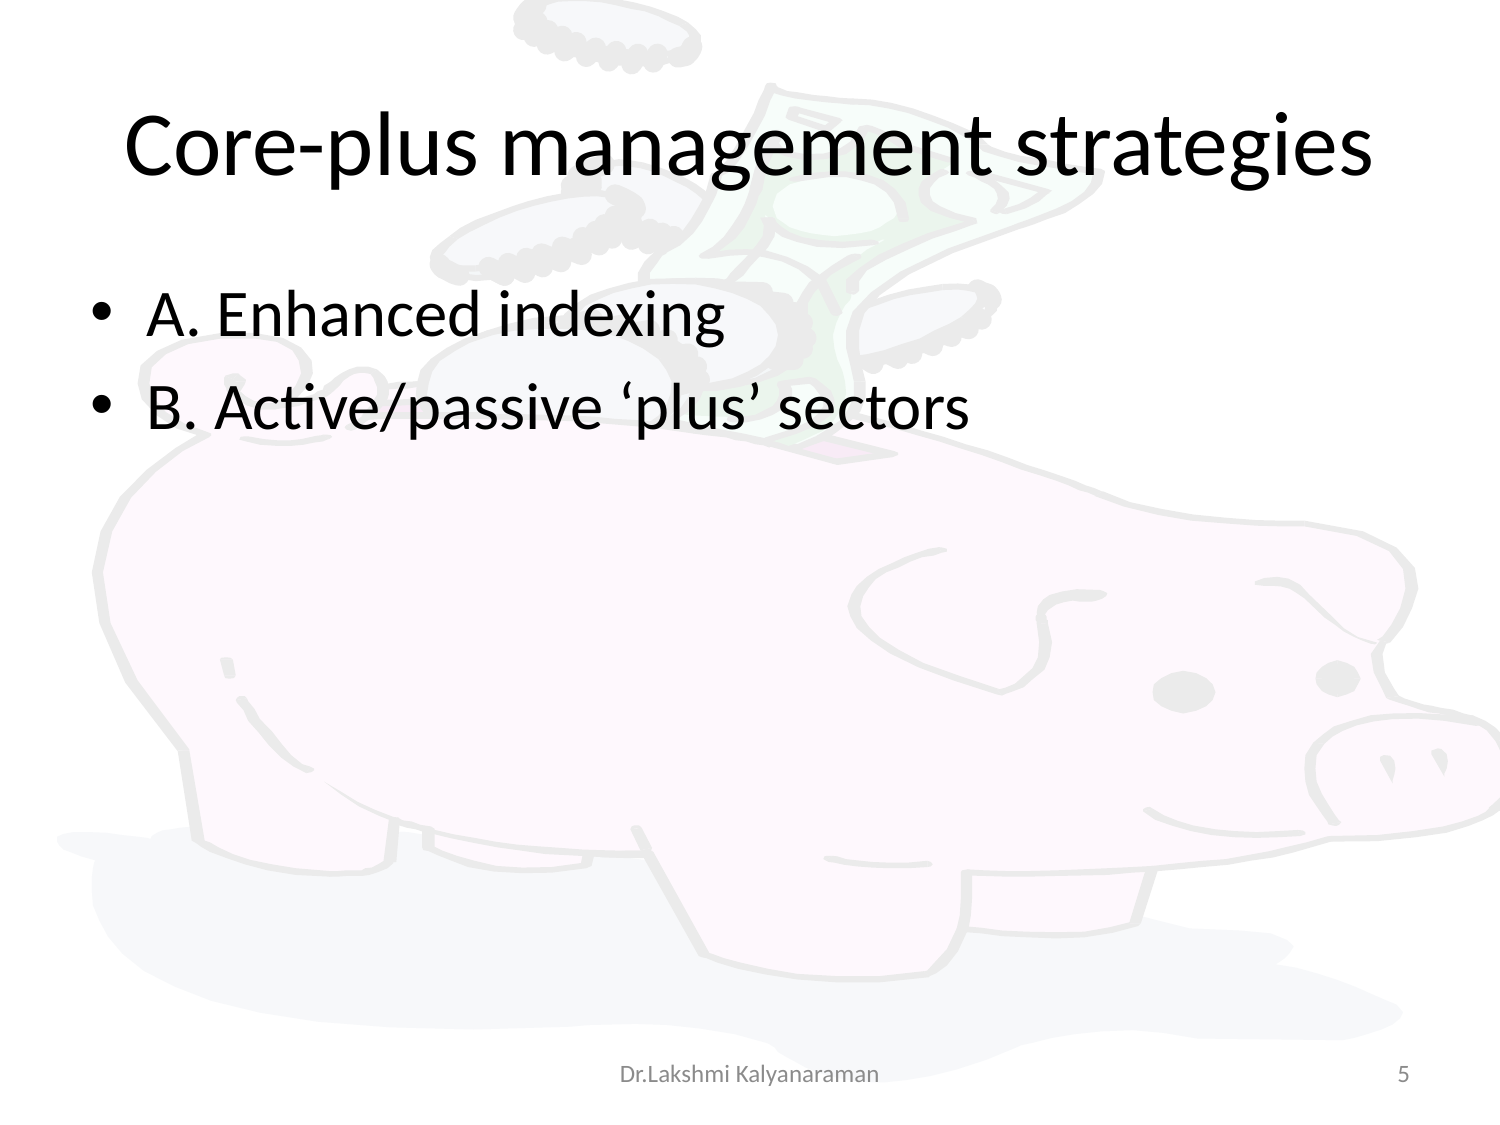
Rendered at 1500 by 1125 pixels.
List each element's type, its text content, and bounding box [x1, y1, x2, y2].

slide_number 5 [1074, 1042, 1425, 1103]
footer Dr.Lakshmi Kalyanaraman [512, 1042, 988, 1103]
list A. Enhanced indexing B. Active/passive ‘plus’ sectors [75, 262, 1425, 1005]
title Core-plus management strategies [75, 45, 1425, 233]
